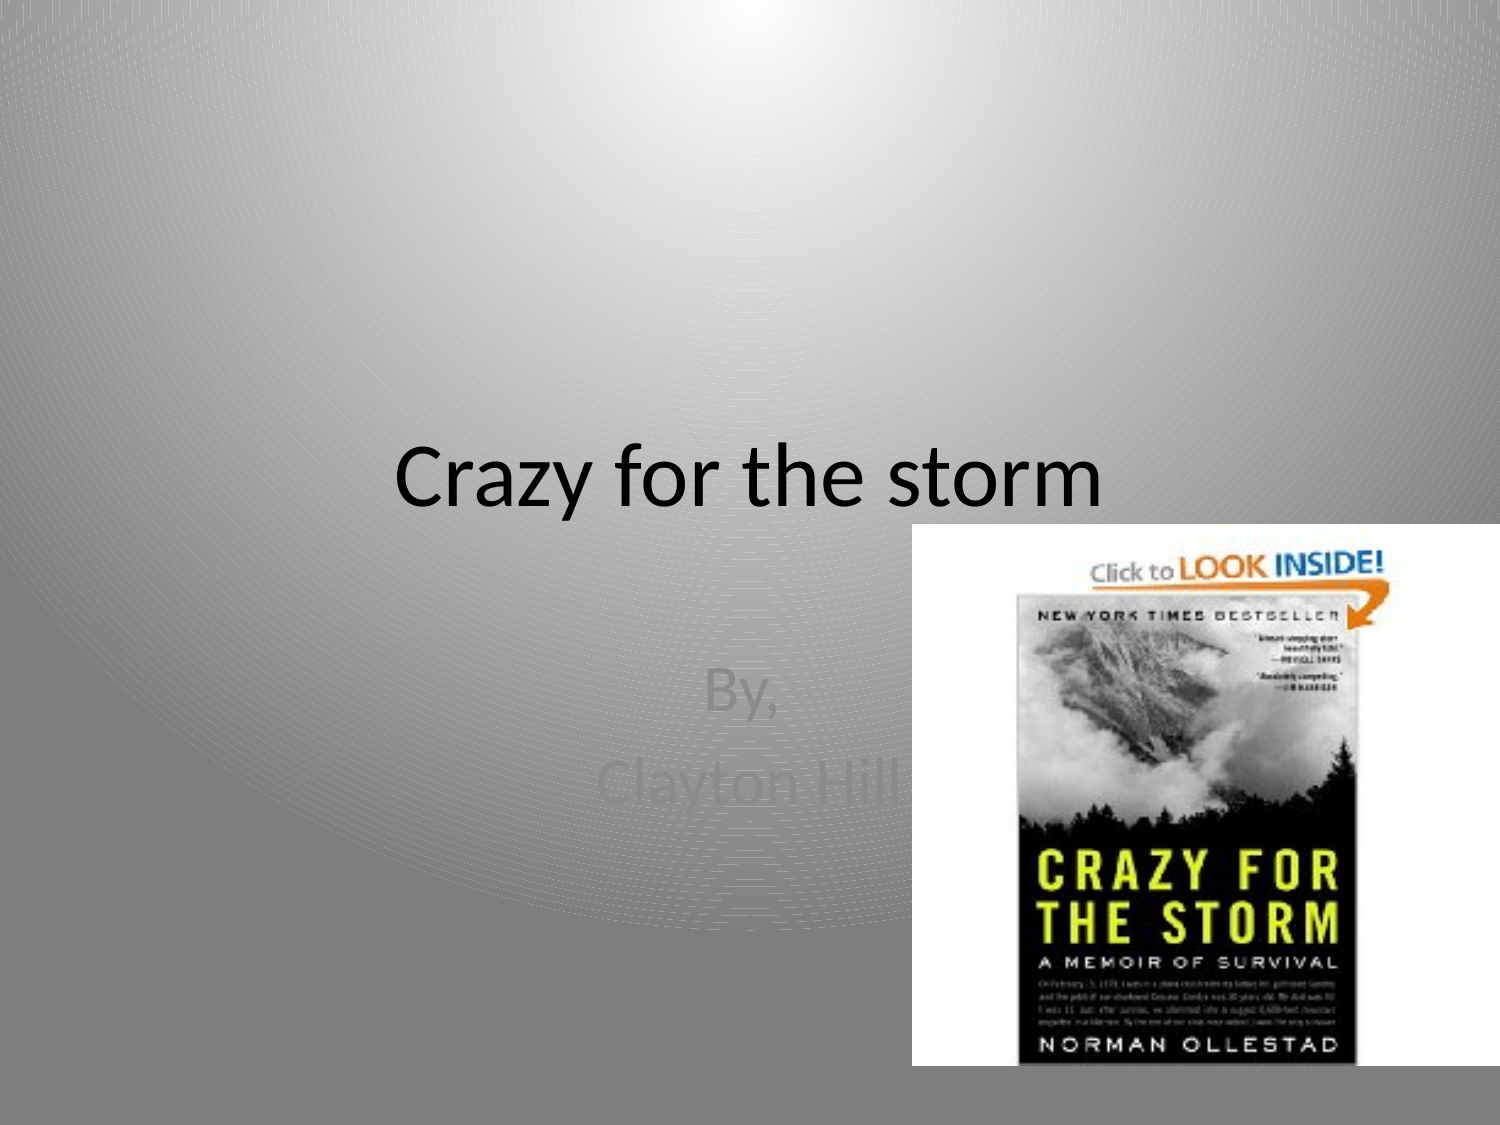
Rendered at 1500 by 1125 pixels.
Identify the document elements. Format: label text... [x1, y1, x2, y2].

subtitle By, Clayton Hill [225, 637, 907, 925]
title Crazy for the storm [112, 349, 1388, 591]
picture [912, 524, 1500, 1066]
